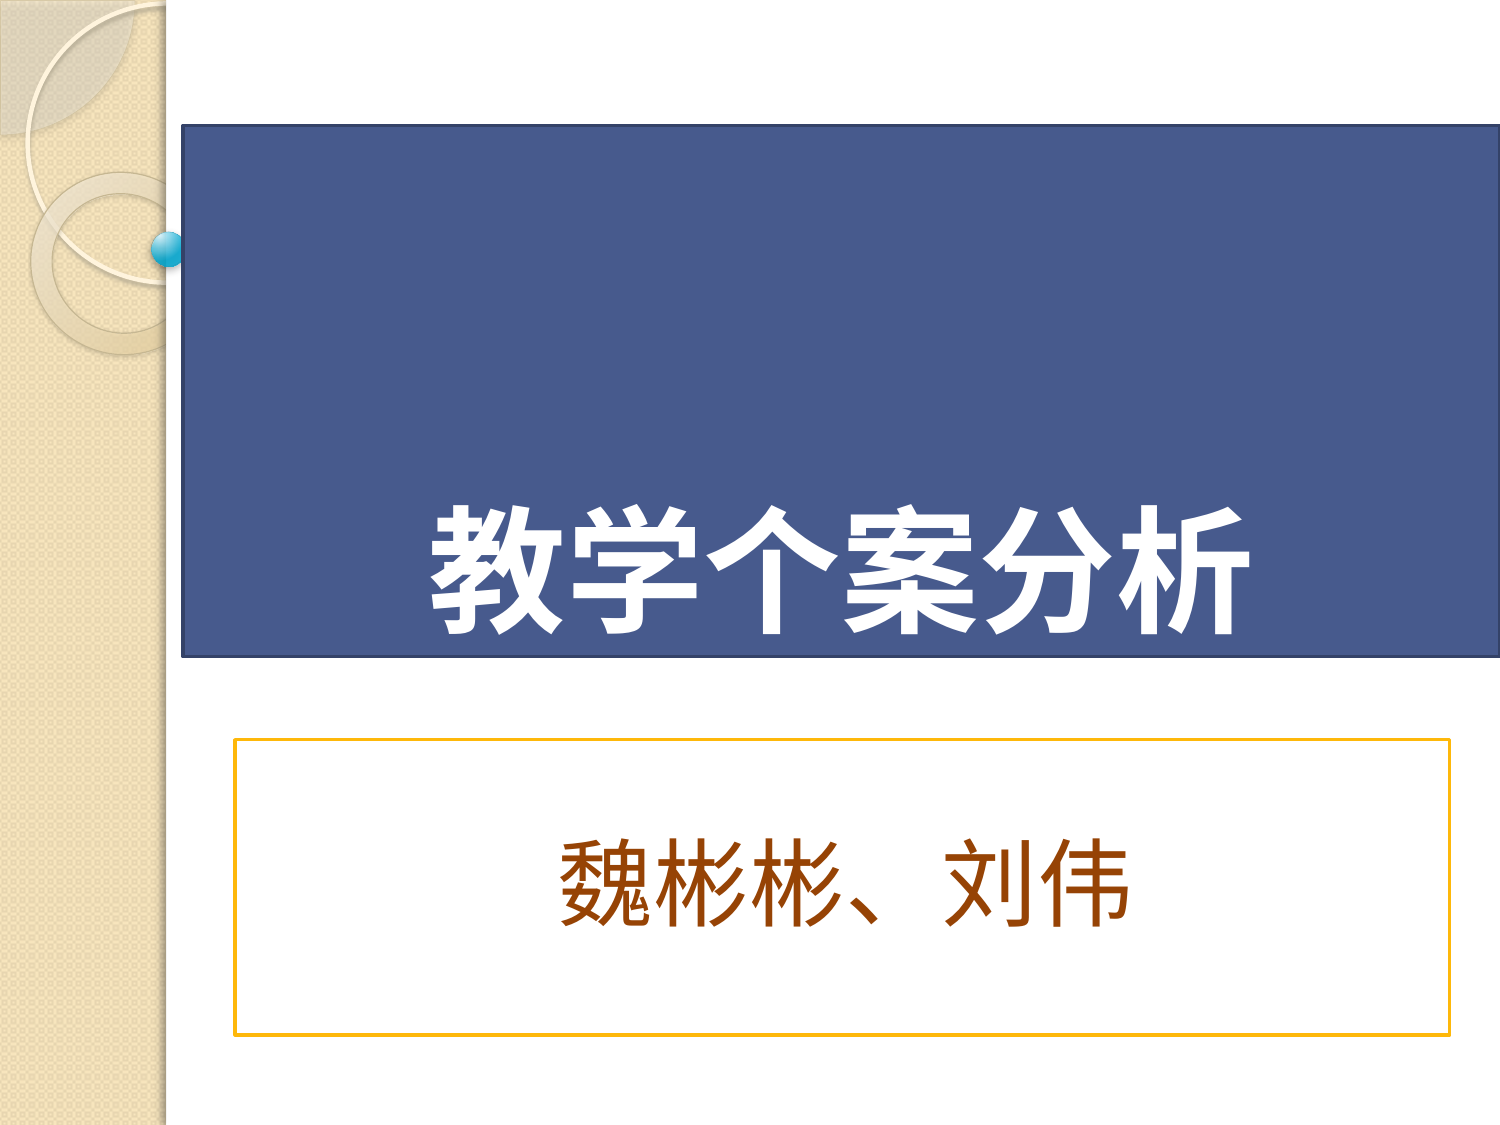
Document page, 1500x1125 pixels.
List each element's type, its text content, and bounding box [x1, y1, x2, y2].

title 教学个案分析 [181, 124, 1500, 658]
subtitle 魏彬彬、刘伟 [233, 738, 1451, 1037]
